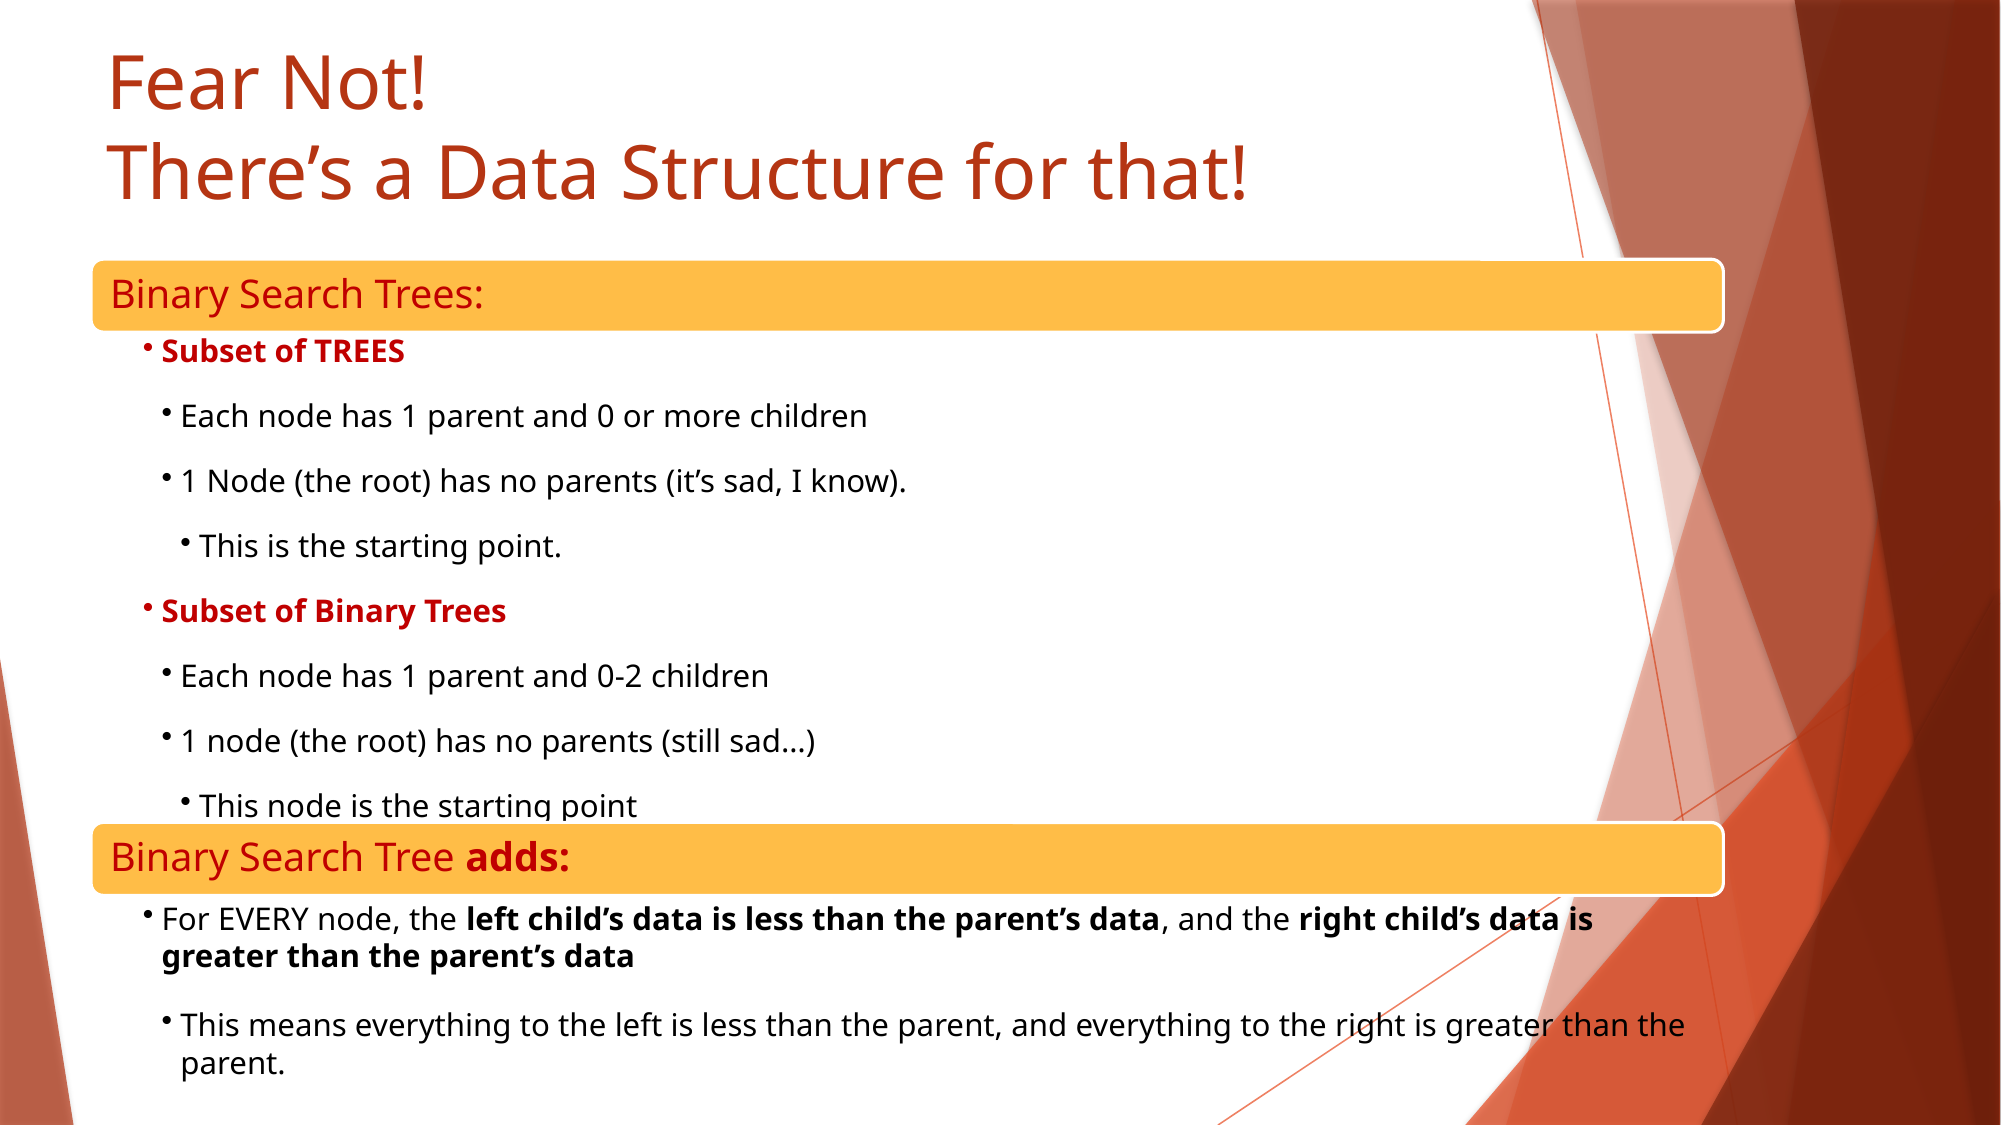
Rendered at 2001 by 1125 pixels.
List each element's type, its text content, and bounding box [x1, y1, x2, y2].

title Fear Not! There’s a Data Structure for that! [91, 26, 1630, 242]
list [90, 242, 1724, 1099]
